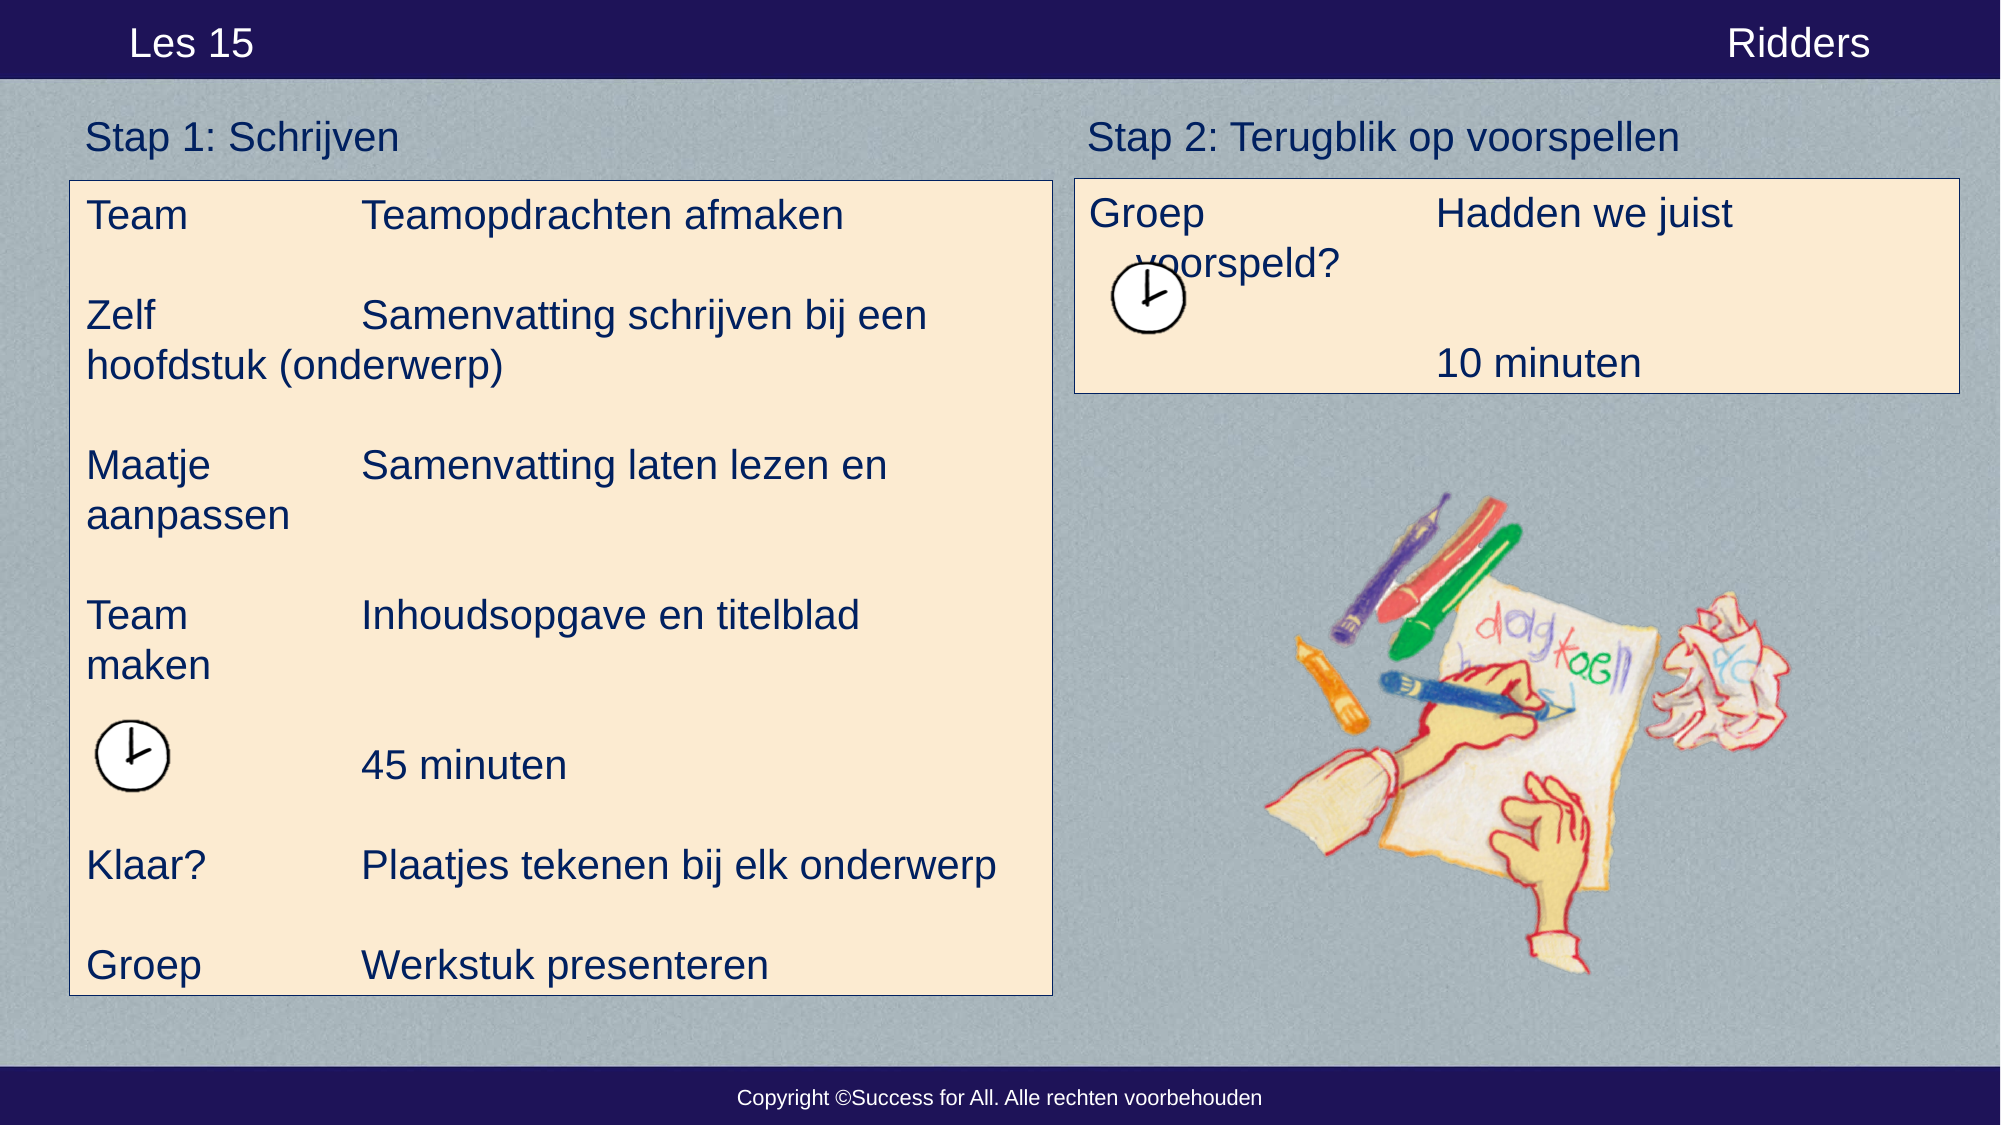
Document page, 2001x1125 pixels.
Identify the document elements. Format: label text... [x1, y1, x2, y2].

text_box Copyright ©Success for All. Alle rechten voorbehouden [0, 1076, 2000, 1125]
text_box Stap 2: Terugblik op voorspellen [1072, 102, 1723, 167]
text_box Groep Hadden we juist voorspeld? 10 minuten [1074, 178, 1960, 395]
text_box Ridders [999, 8, 1886, 73]
text_box Les 15 [114, 8, 354, 73]
text_box Team Teamopdrachten afmaken Zelf Samenvatting schrijven bij een hoofdstuk (onderwerp) Maatje Samenvatting laten lezen en aanpassen Team Inhoudsopgave en titelblad maken 45 minuten Klaar? Plaatjes tekenen bij elk onderwerp Groep Werkstuk presenteren [69, 180, 1053, 996]
picture [0, 0, 2001, 1125]
text_box Stap 1: Schrijven [69, 102, 862, 168]
